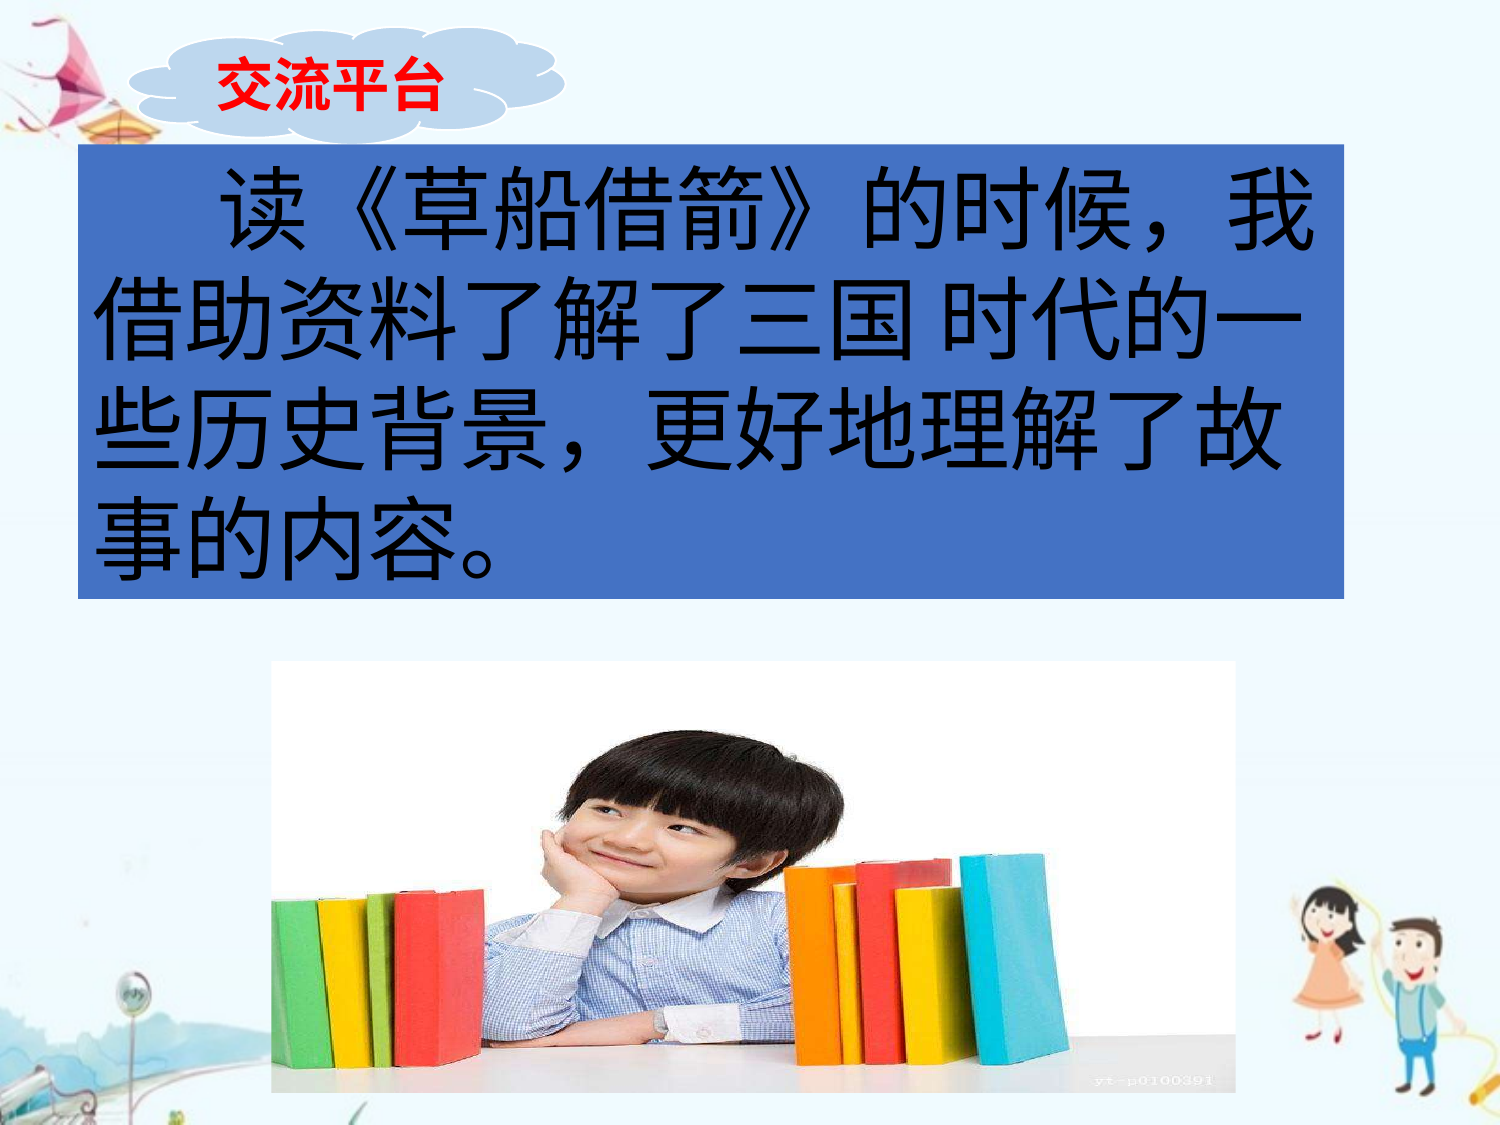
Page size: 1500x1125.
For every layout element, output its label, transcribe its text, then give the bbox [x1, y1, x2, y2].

picture [0, 0, 1500, 1125]
text_box 交流平台 [127, 26, 566, 144]
text_box 读《草船借箭》的时候，我借助资料了解了三国 时代的一些历史背景，更好地理解了故事的内容。 [78, 144, 1345, 599]
